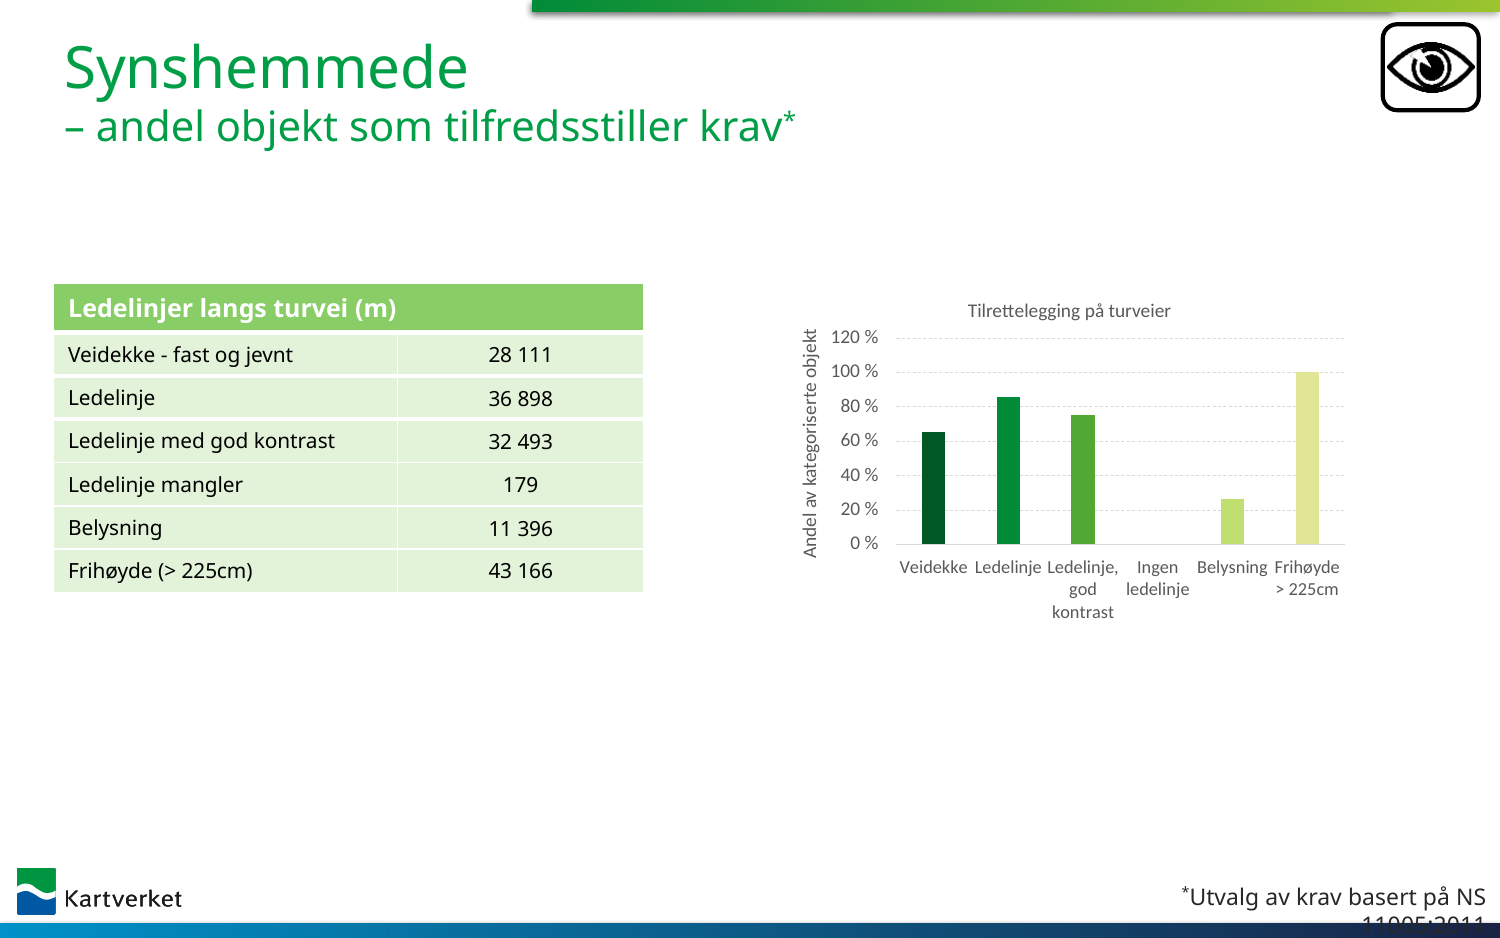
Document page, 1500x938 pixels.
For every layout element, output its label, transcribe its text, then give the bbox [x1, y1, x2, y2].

table_cell Ledelinje mangler [54, 463, 397, 505]
table_cell Veidekke - fast og jevnt [54, 335, 397, 374]
table_cell 179 [398, 463, 643, 505]
text_box *Utvalg av krav basert på NS 11005:2011 [1068, 873, 1500, 938]
table_cell 11 396 [398, 507, 643, 548]
text_box Synshemmede – andel objekt som tilfredsstiller krav* [49, 24, 1431, 158]
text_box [1382, 24, 1480, 111]
table_cell 43 166 [398, 550, 643, 592]
table_cell Ledelinje med god kontrast [54, 421, 397, 462]
picture [791, 291, 1348, 630]
table_header Ledelinjer langs turvei (m) [54, 284, 643, 330]
table_cell 36 898 [398, 378, 643, 417]
table_cell Frihøyde (> 225cm) [54, 550, 397, 592]
table_cell 32 493 [398, 421, 643, 462]
table_cell 28 111 [398, 335, 643, 374]
table_cell Ledelinje [54, 378, 397, 417]
table_cell Belysning [54, 507, 397, 548]
